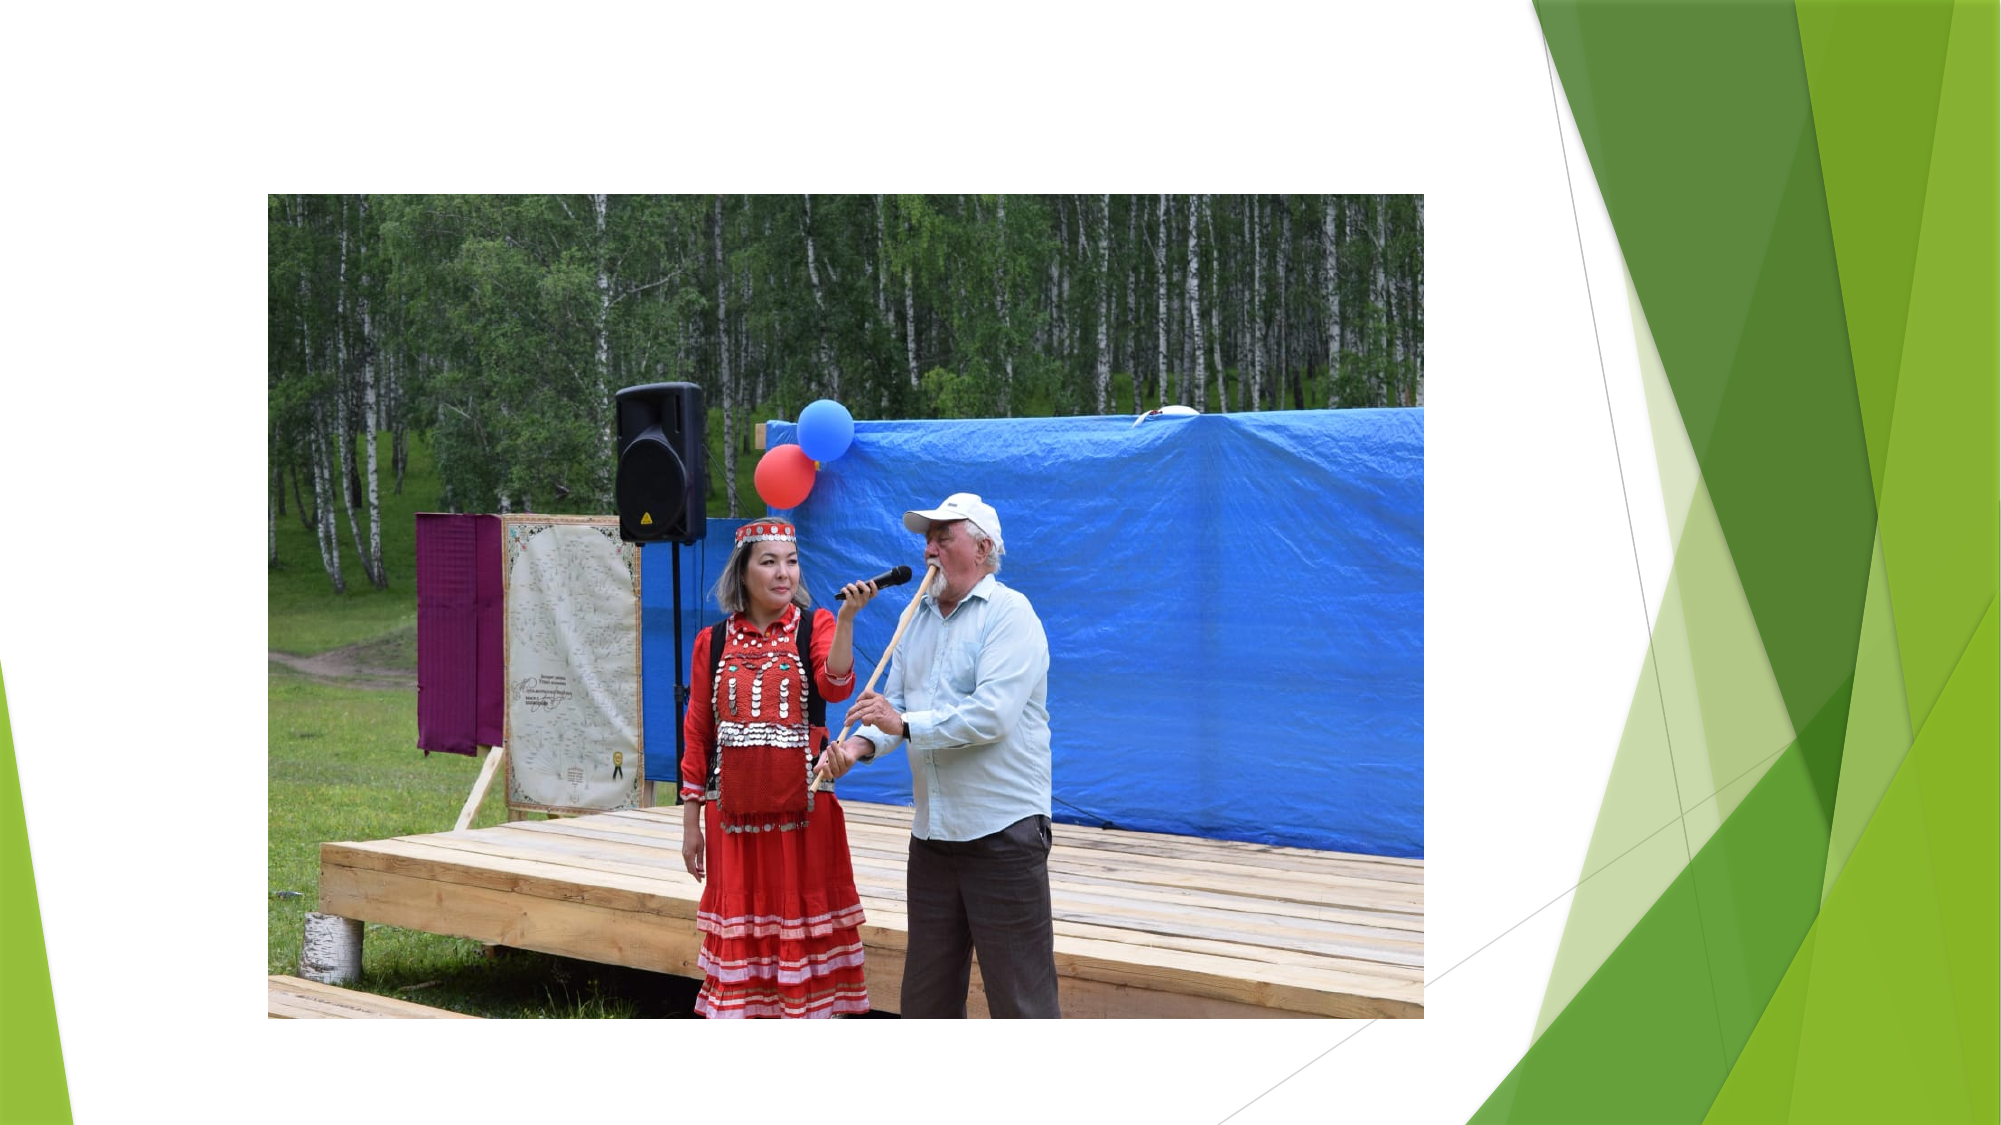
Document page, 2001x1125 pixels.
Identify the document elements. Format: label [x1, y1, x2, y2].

list [268, 194, 1425, 1020]
